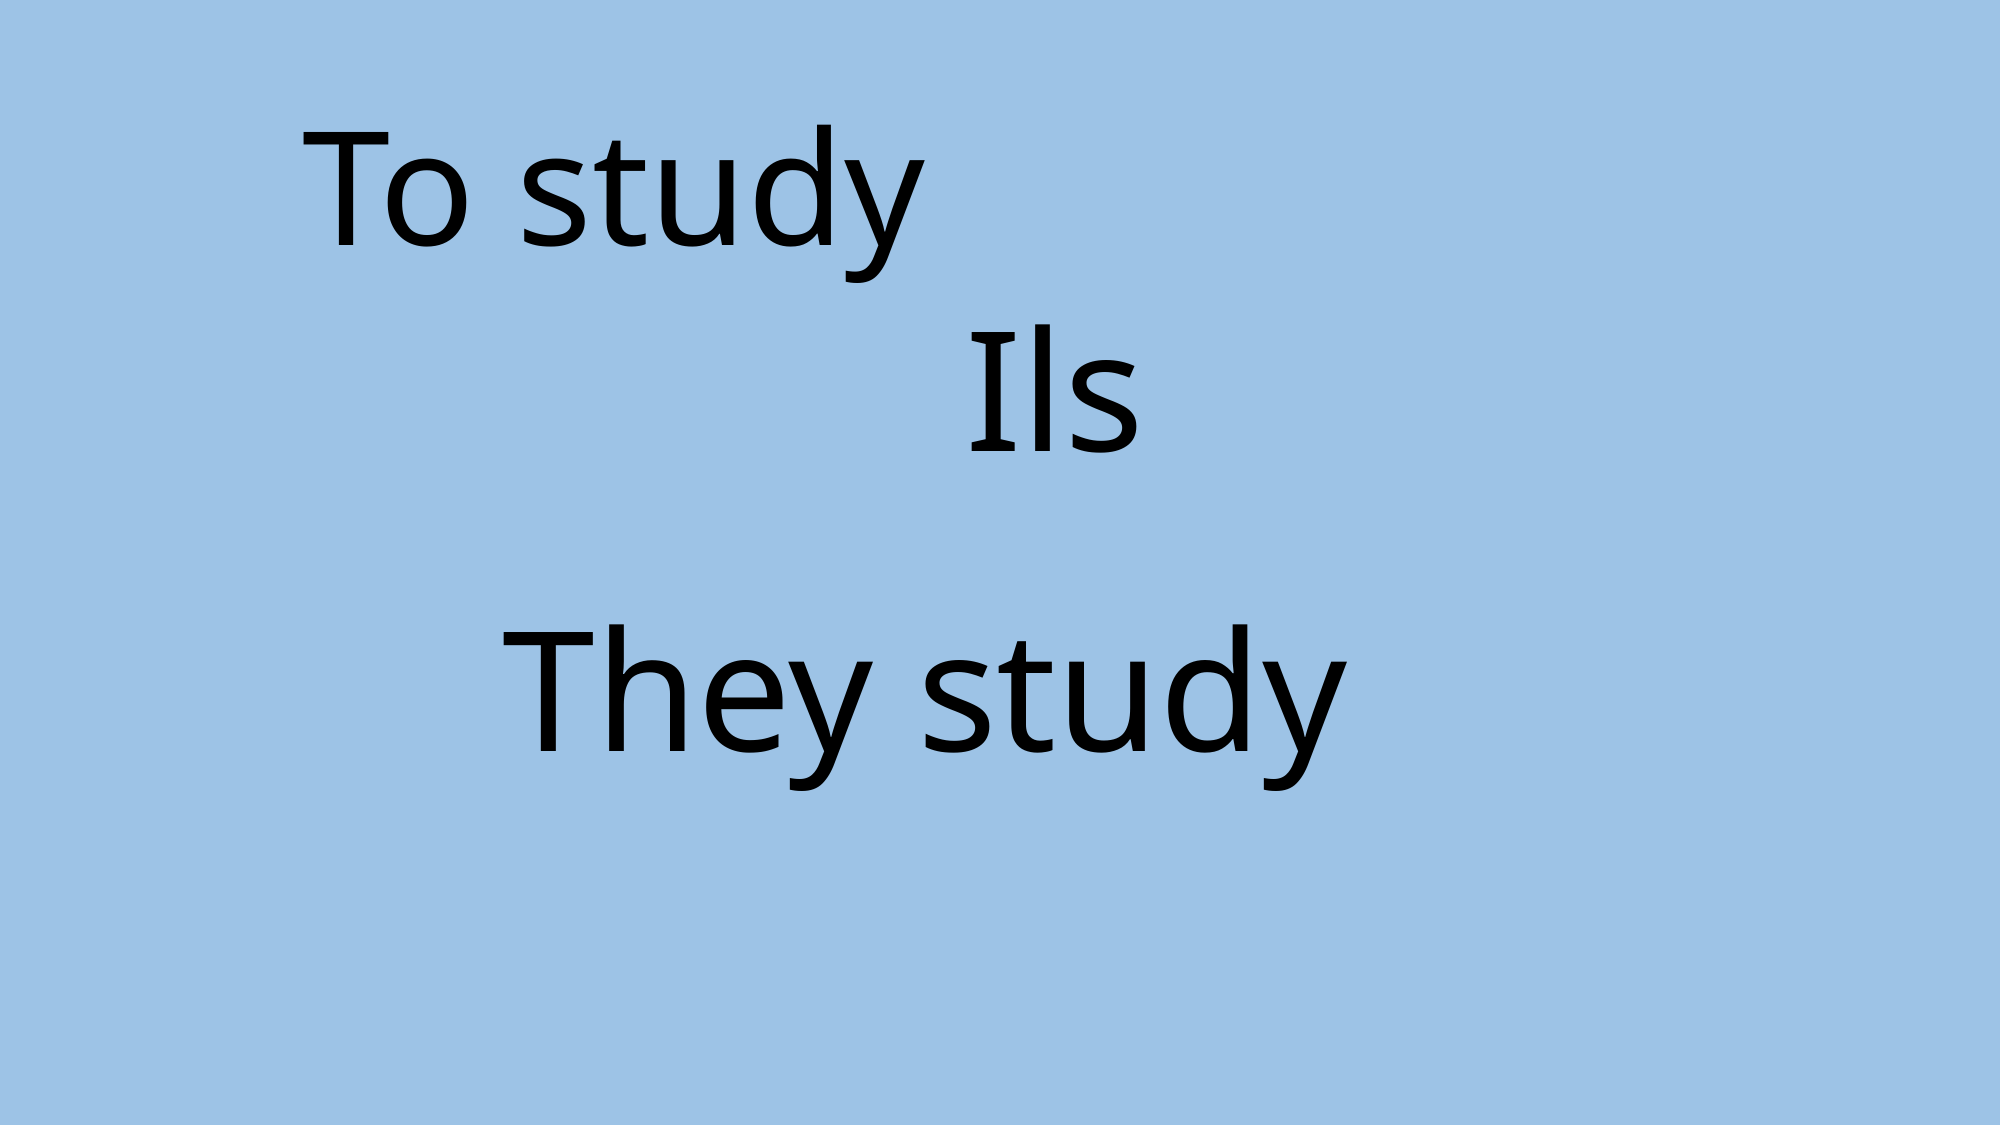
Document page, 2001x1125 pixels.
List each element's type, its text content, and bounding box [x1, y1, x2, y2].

list They study [487, 600, 1400, 800]
title To study [287, 99, 1200, 288]
list Ils [950, 299, 1288, 513]
